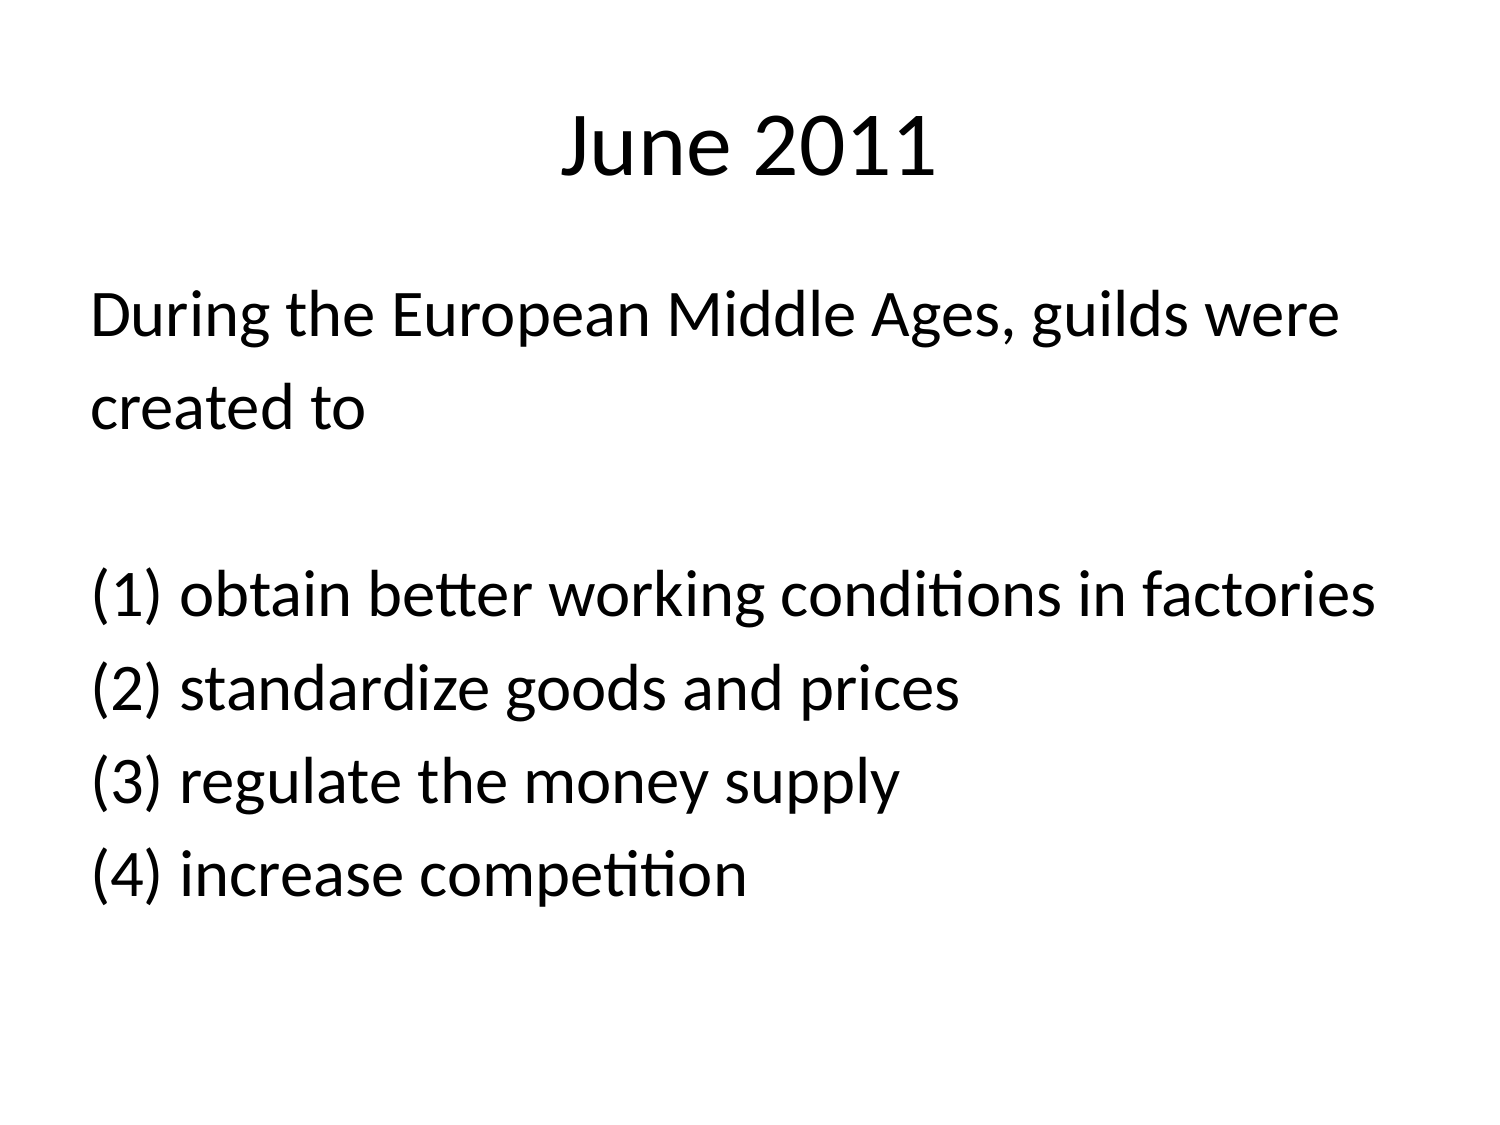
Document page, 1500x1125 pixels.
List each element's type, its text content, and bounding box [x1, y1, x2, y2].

list During the European Middle Ages, guilds were created to (1) obtain better working conditions in factories (2) standardize goods and prices (3) regulate the money supply (4) increase competition [75, 262, 1425, 1005]
title June 2011 [75, 45, 1425, 233]
